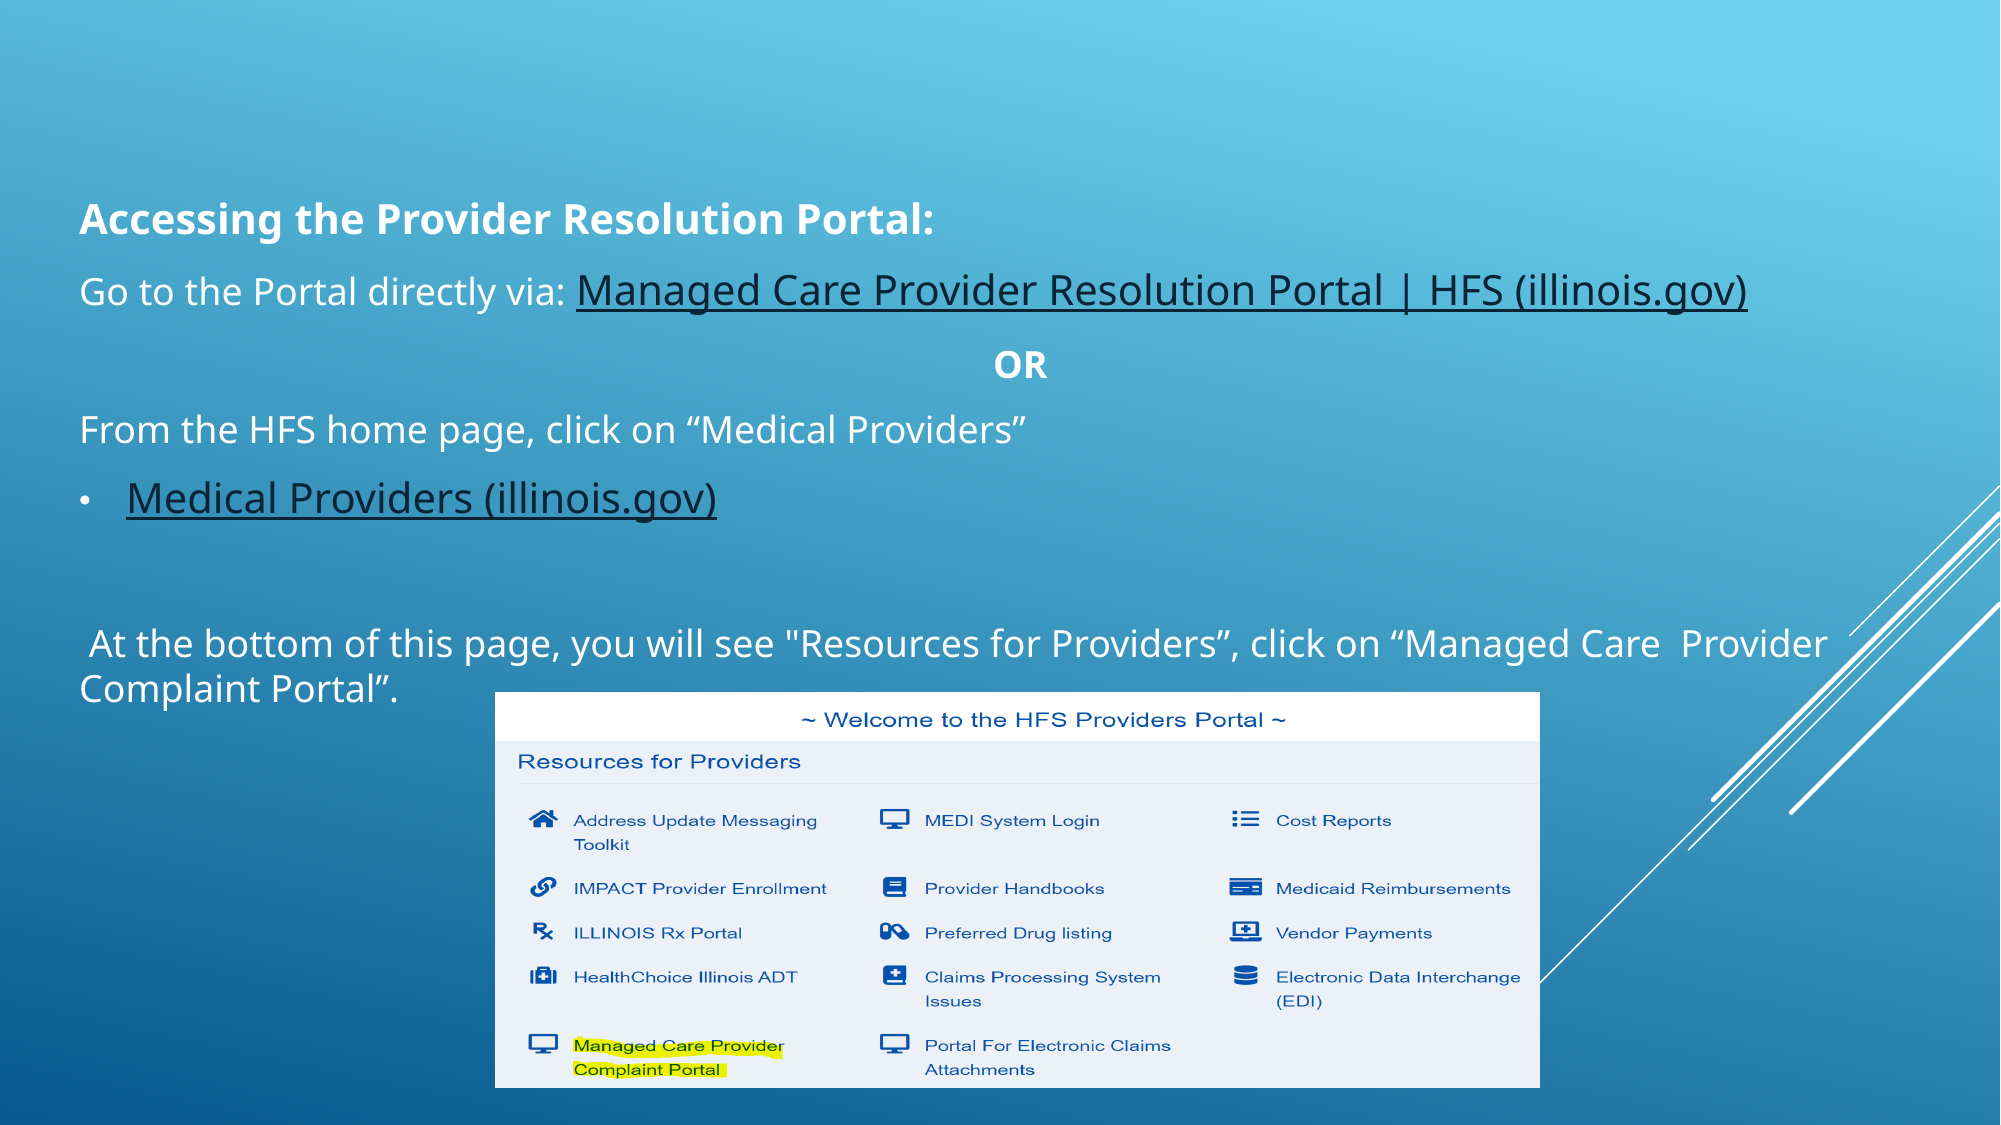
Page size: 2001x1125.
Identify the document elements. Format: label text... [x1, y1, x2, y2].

list Accessing the Provider Resolution Portal: Go to the Portal directly via: Managed Care Provider Resolution Portal | HFS (illinois.gov) OR From the HFS home page, click on “Medical Providers” Medical Providers (illinois.gov) At the bottom of this page, you will see "Resources for Providers”, click on “Managed Care Provider Complaint Portal”. [64, 37, 1977, 1125]
picture [494, 691, 1541, 1088]
